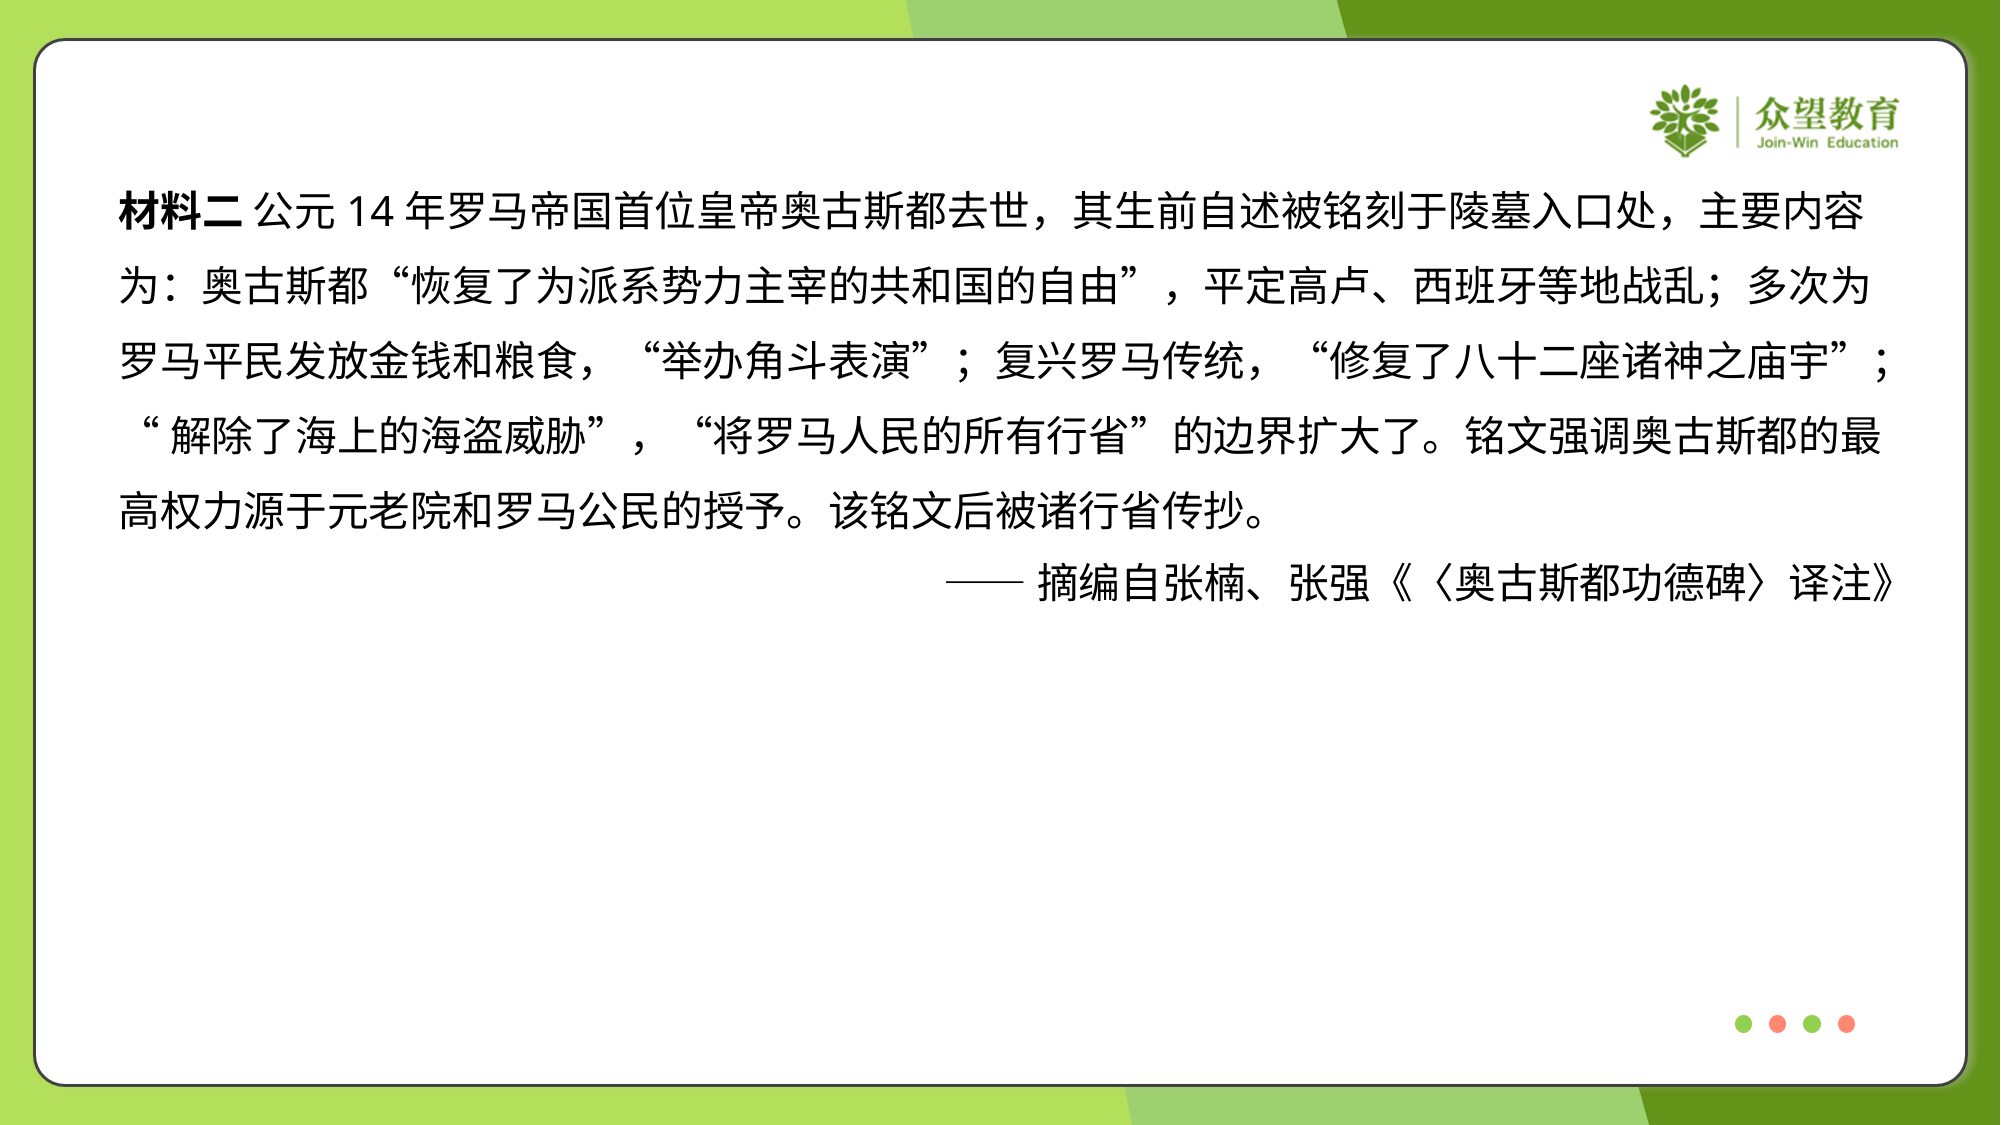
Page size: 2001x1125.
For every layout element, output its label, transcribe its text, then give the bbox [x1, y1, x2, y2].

picture [0, 0, 2000, 1125]
text_box 材料二 公元14年罗马帝国首位皇帝奥古斯都去世，其生前自述被铭刻于陵墓入口处，主要内容 为：奥古斯都“恢复了为派系势力主宰的共和国的自由”，平定高卢、西班牙等地战乱；多次为 罗马平民发放金钱和粮食，“举办角斗表演”；复兴罗马传统，“修复了八十二座诸神之庙宇”； “解除了海上的海盗威胁”，“将罗马人民的所有行省”的边界扩大了。铭文强调奥古斯都的最 高权力源于元老院和罗马公民的授予。该铭文后被诸行省传抄。 ——摘编自张楠、张强《〈奥古斯都功德碑〉译注》 [118, 159, 1883, 600]
